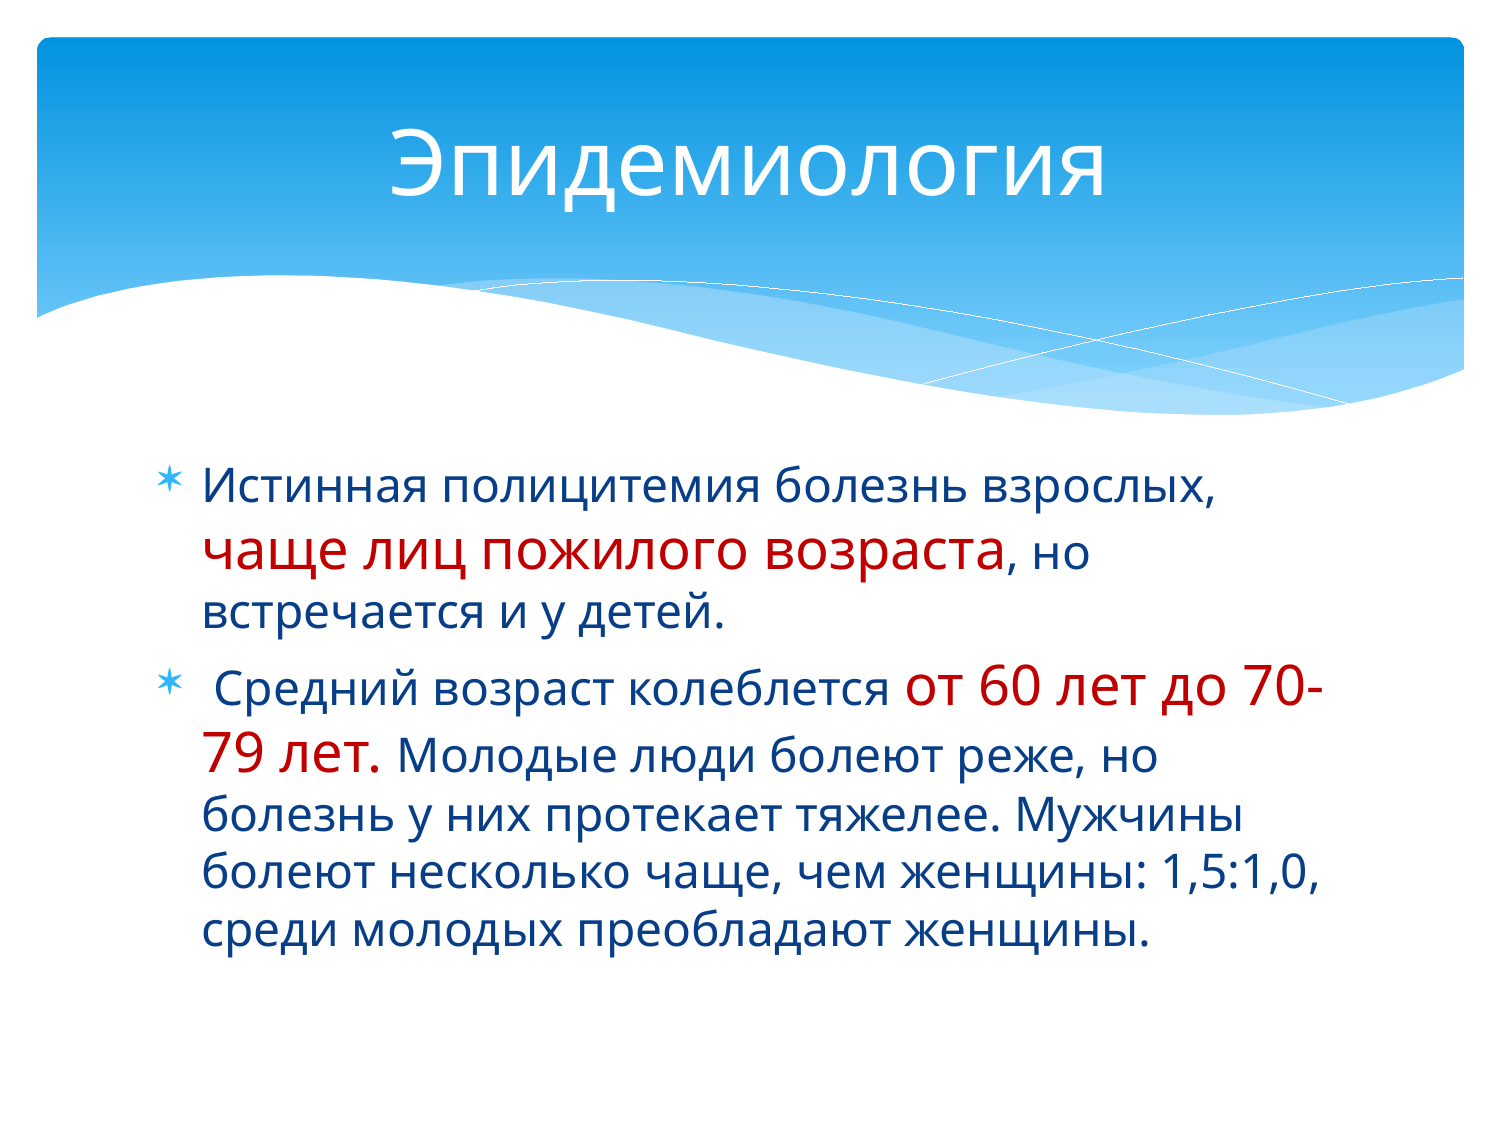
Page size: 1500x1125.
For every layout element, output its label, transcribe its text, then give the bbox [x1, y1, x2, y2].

title Эпидемиология [75, 55, 1425, 261]
list Истинная полицитемия болезнь взрослых, чаще лиц пожилого возраста, но встречается и у детей. Средний возраст колеблется от 60 лет до 70-79 лет. Молодые люди болеют реже, но болезнь у них протекает тяжелее. Мужчины болеют несколько чаще, чем женщины: 1,5:1,0, среди молодых преобладают женщины. [143, 438, 1359, 1005]
